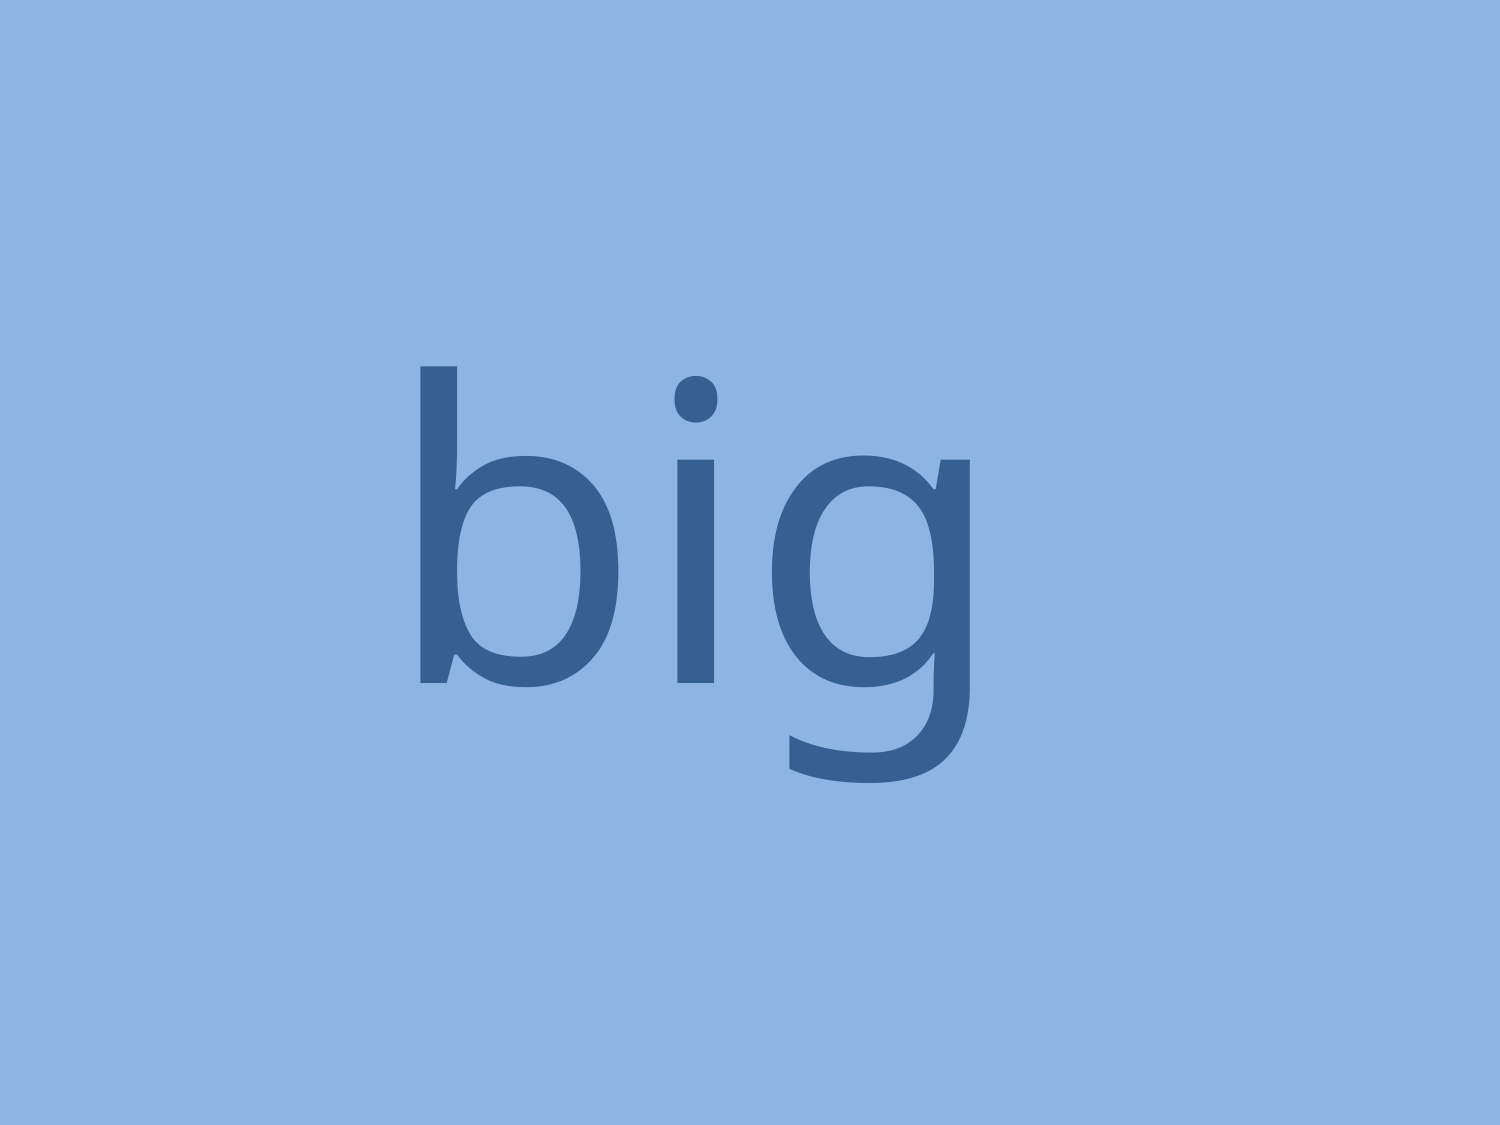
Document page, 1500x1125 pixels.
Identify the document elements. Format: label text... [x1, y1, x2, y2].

text_box big [41, 259, 1459, 775]
